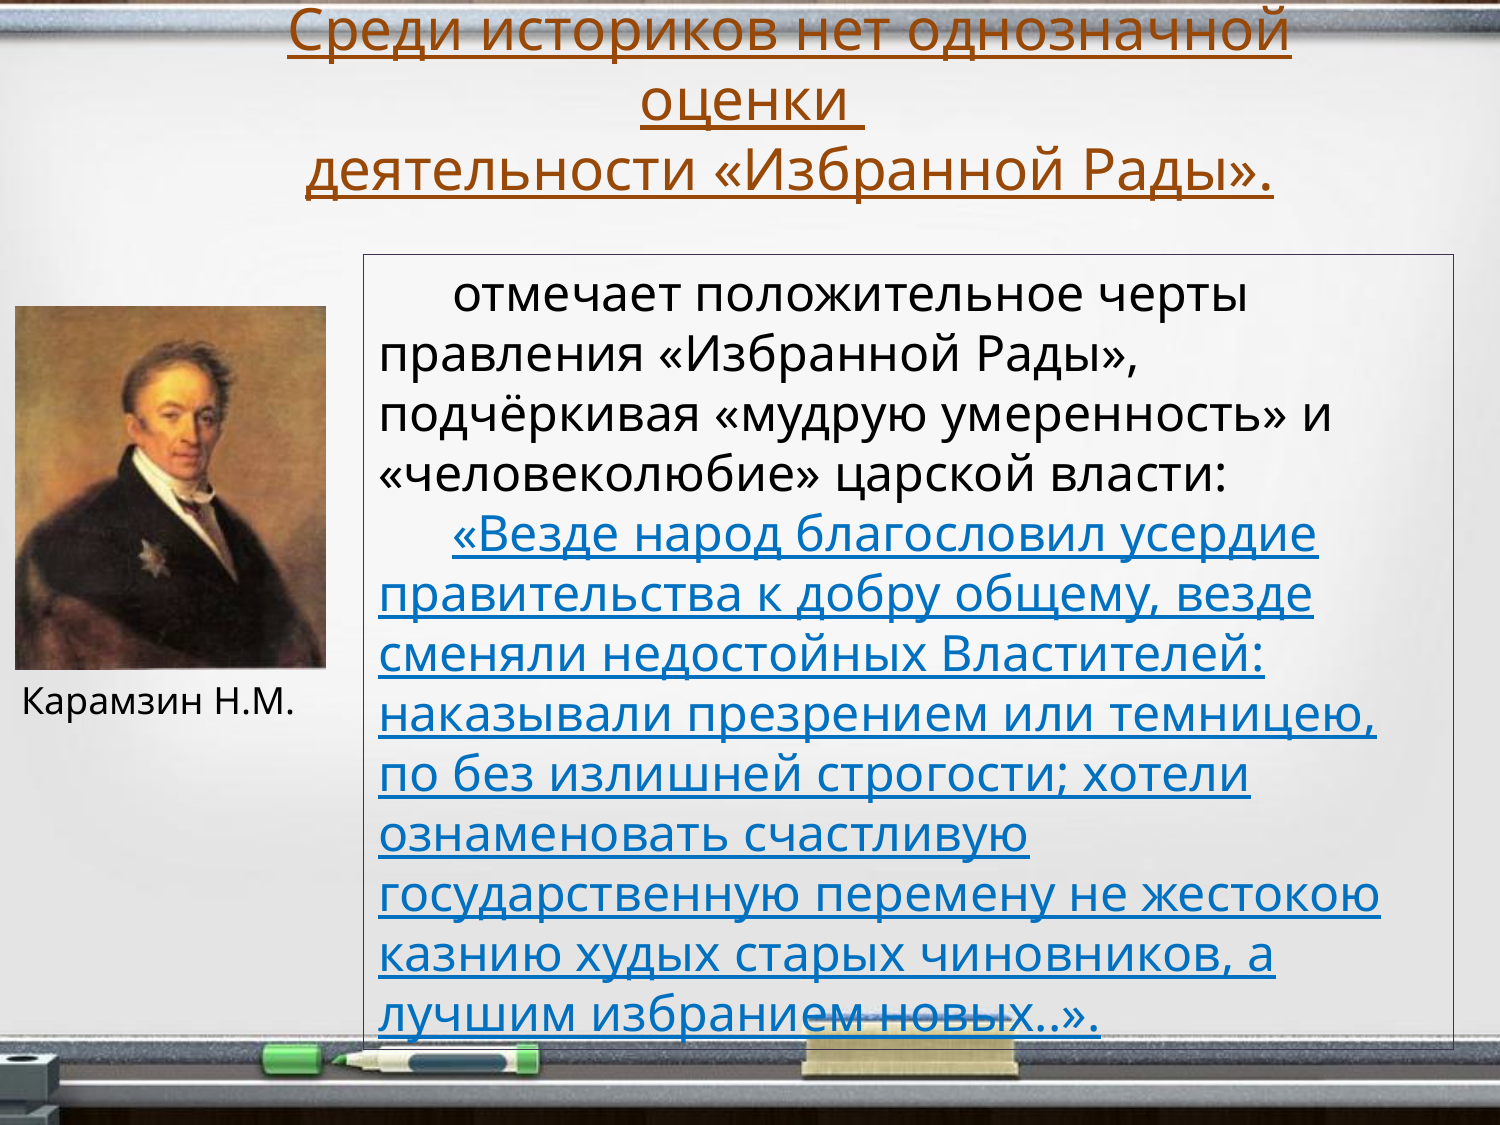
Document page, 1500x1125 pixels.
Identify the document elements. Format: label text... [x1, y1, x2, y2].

text_box Среди историков нет однозначной оценки деятельности «Избранной Рады». [115, 19, 1390, 175]
picture [0, 0, 1500, 1125]
text_box Карамзин Н.М. [1, 669, 326, 730]
text_box отмечает положительное черты правления «Избранной Рады», подчёркивая «мудрую умеренность» и «человеколюбие» царской власти: «Везде народ благословил усердие правительства к добру общему, везде сменяли недостойных Властителей: наказывали презрением или темницею, по без излишней строгости; хотели ознаменовать счастливую государственную перемену не жестокою казнию худых старых чиновников, а лучшим избранием новых..». [363, 254, 1454, 1050]
